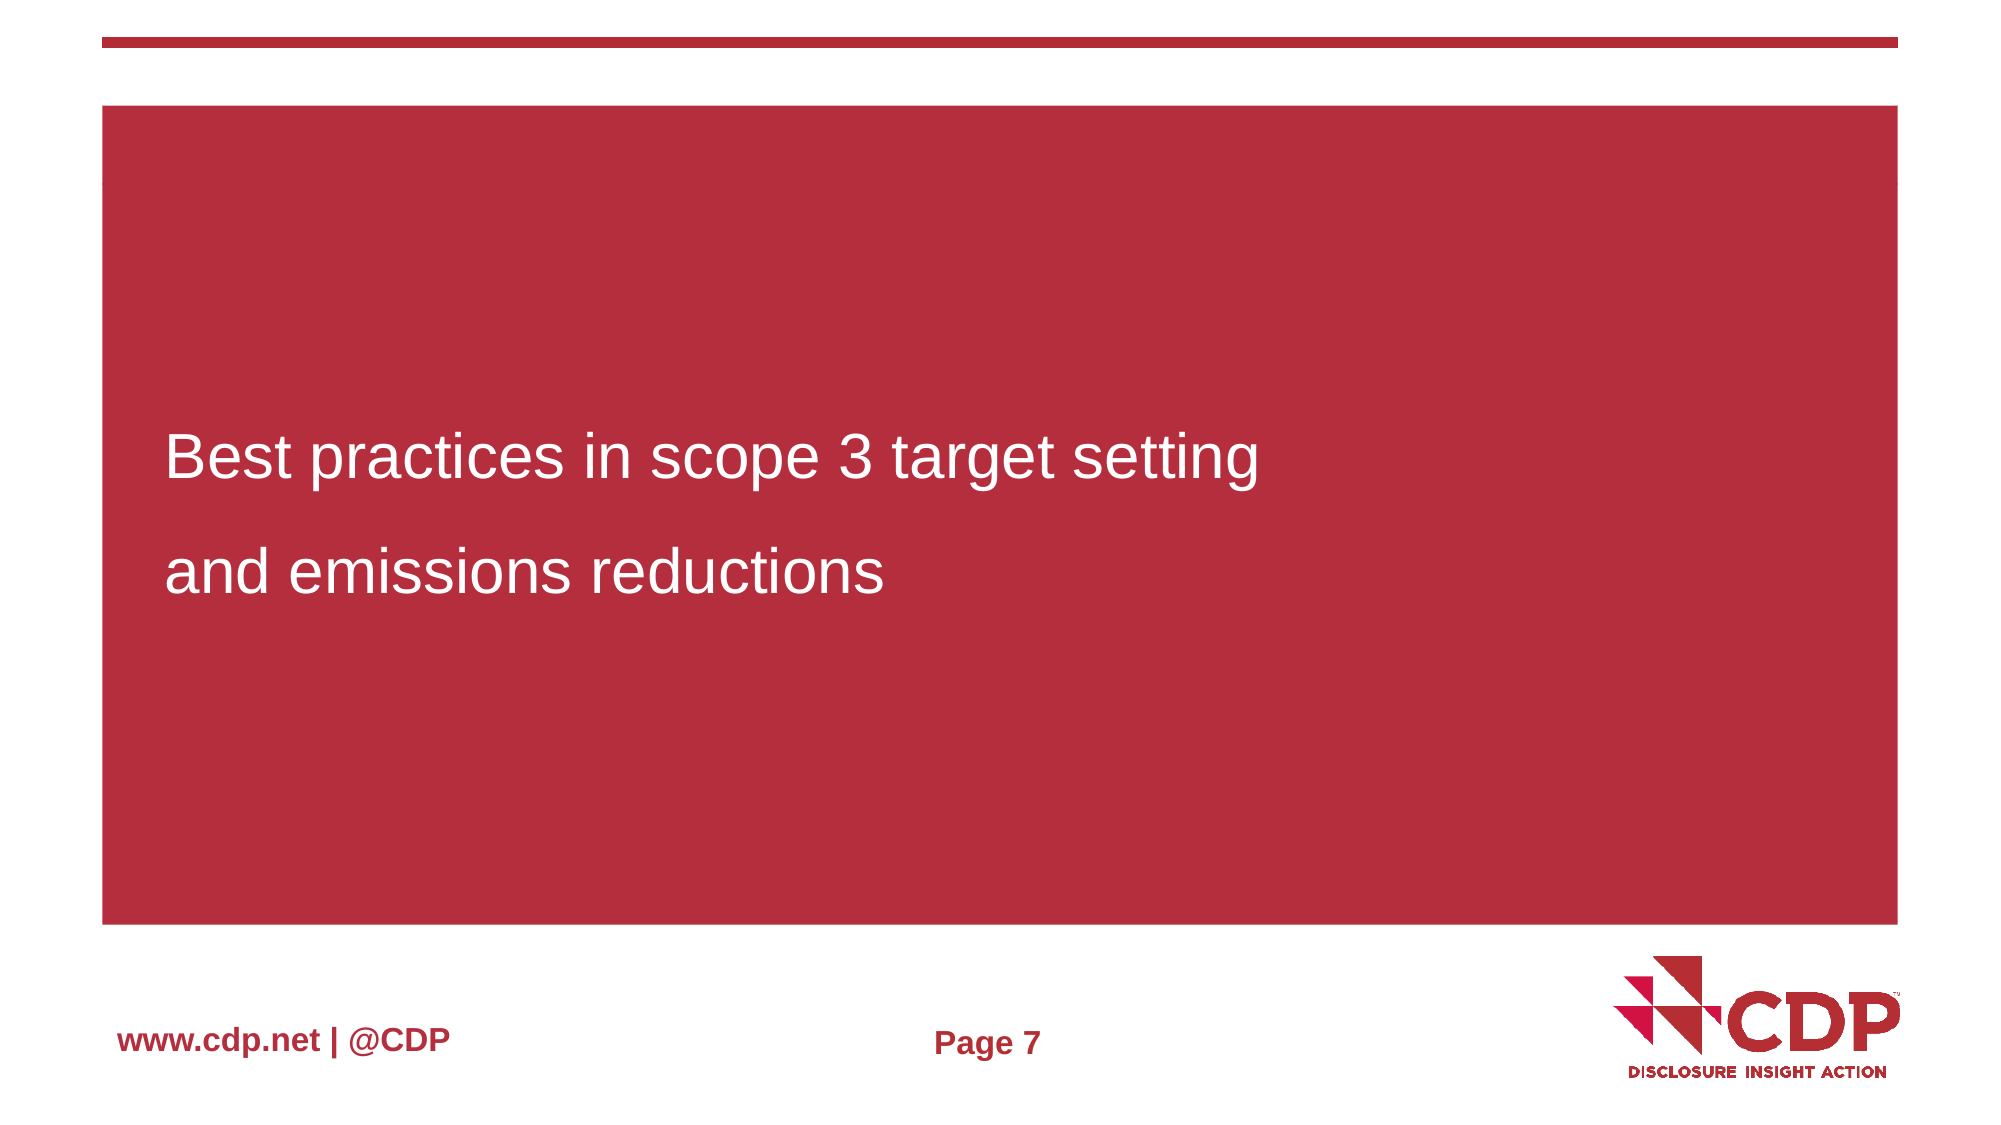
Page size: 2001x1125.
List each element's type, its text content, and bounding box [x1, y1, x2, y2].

list Best practices in scope 3 target setting and emissions reductions [149, 368, 1867, 614]
picture [1613, 956, 1900, 1080]
slide_number Page 7 [763, 1011, 1231, 1072]
